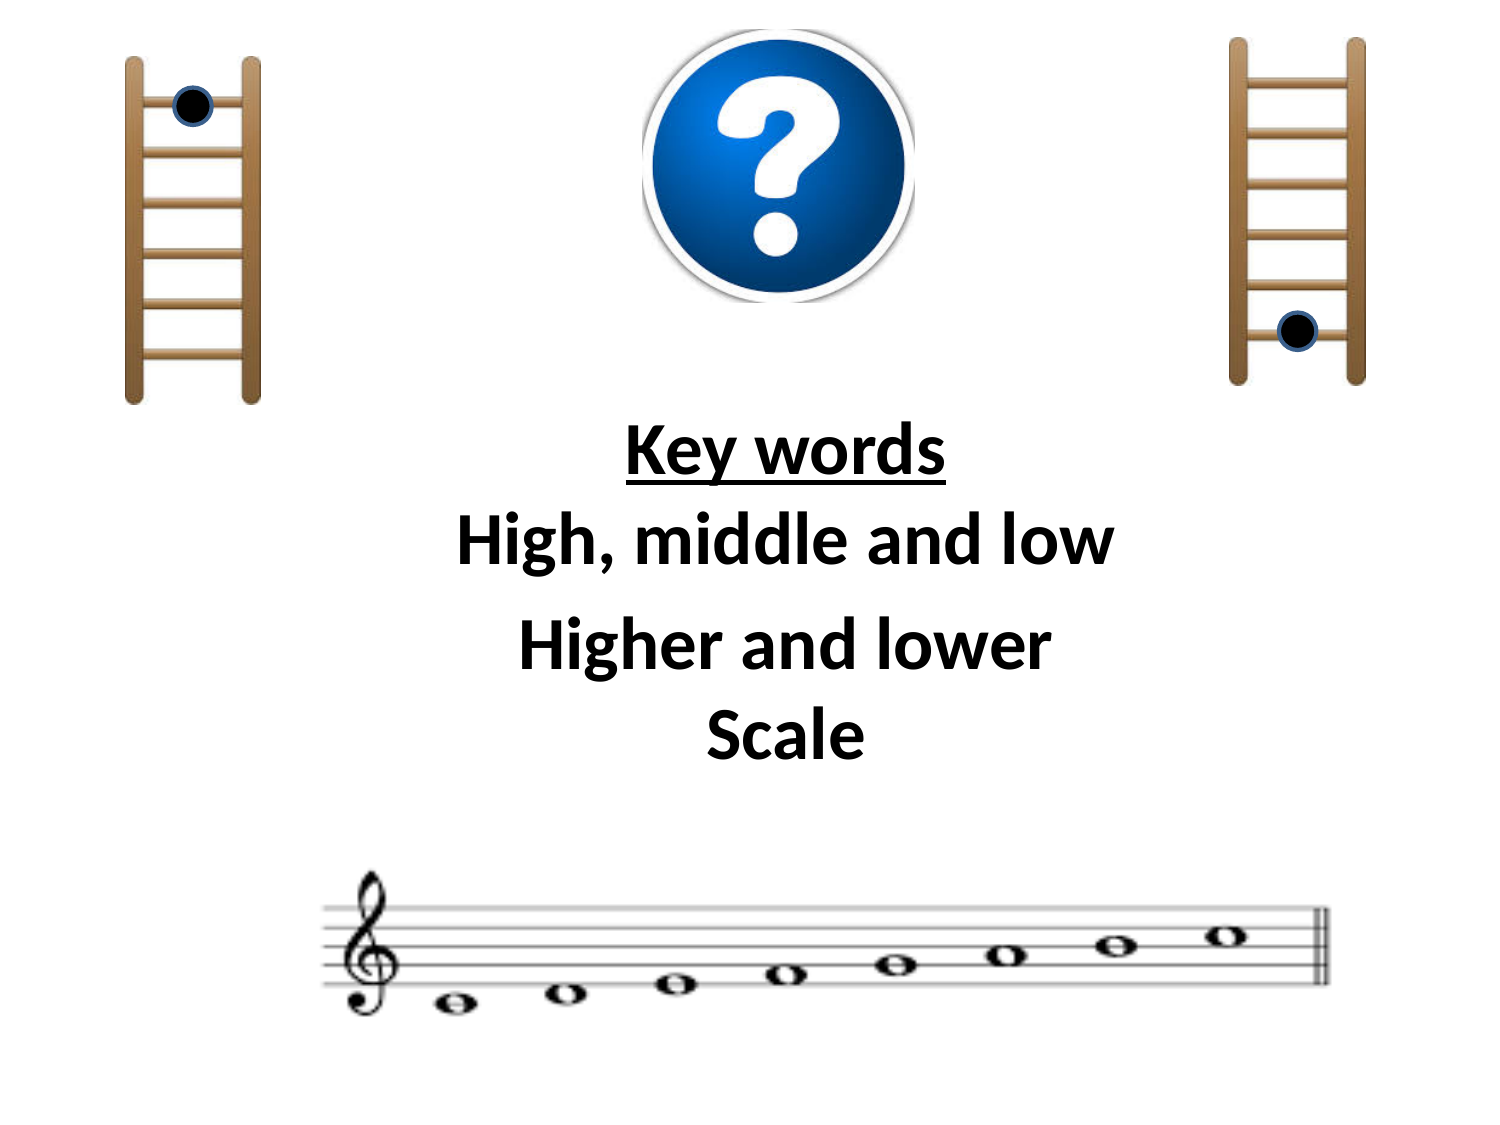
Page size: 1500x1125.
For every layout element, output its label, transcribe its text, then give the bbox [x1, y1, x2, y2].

picture [642, 29, 915, 303]
title [75, 24, 1425, 212]
list Key words High, middle and low Higher and lower Scale [111, 287, 1462, 1080]
picture [299, 847, 1369, 1065]
picture [124, 55, 262, 405]
picture [1229, 37, 1366, 387]
